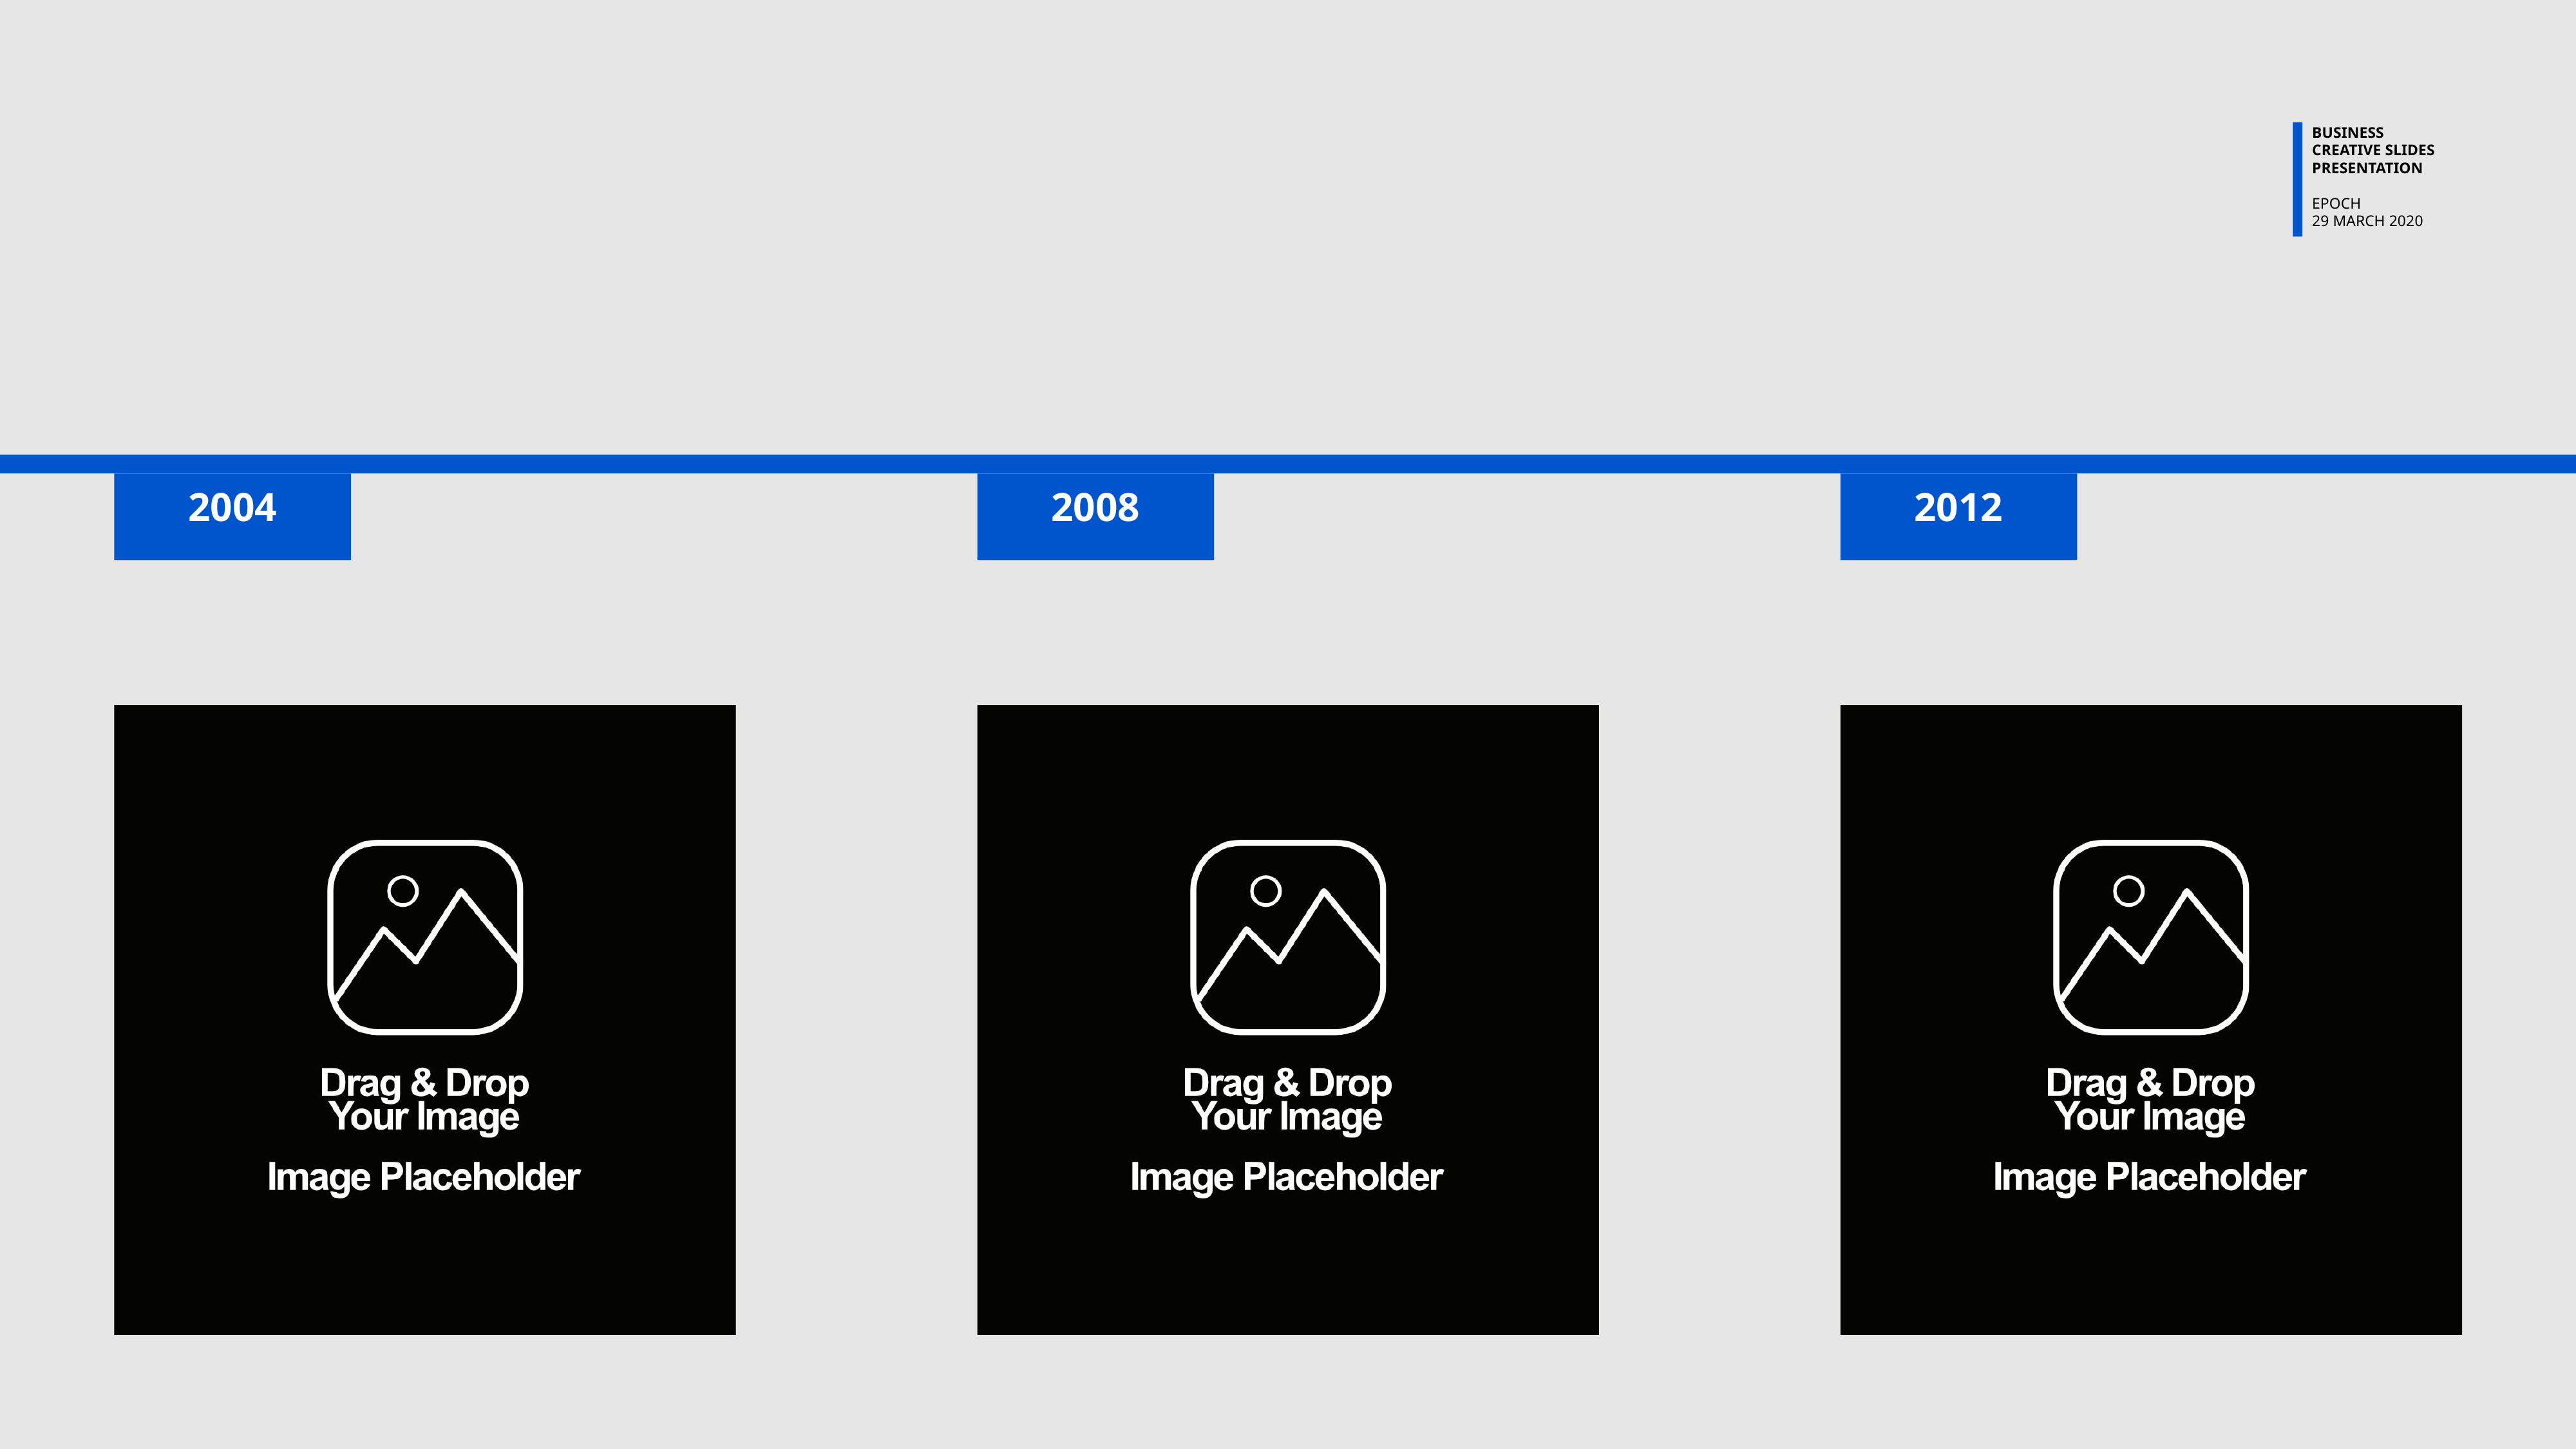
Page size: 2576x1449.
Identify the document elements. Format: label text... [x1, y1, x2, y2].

text_box [977, 474, 1215, 560]
picture [114, 705, 736, 1336]
text_box 2012 [1904, 491, 2014, 543]
text_box 2008 [1041, 491, 1151, 543]
text_box [0, 454, 2576, 474]
text_box 2004 [178, 491, 287, 543]
text_box [114, 474, 351, 560]
picture [977, 705, 1600, 1336]
text_box [1840, 474, 2078, 560]
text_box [2293, 113, 2463, 246]
picture [1840, 705, 2463, 1336]
